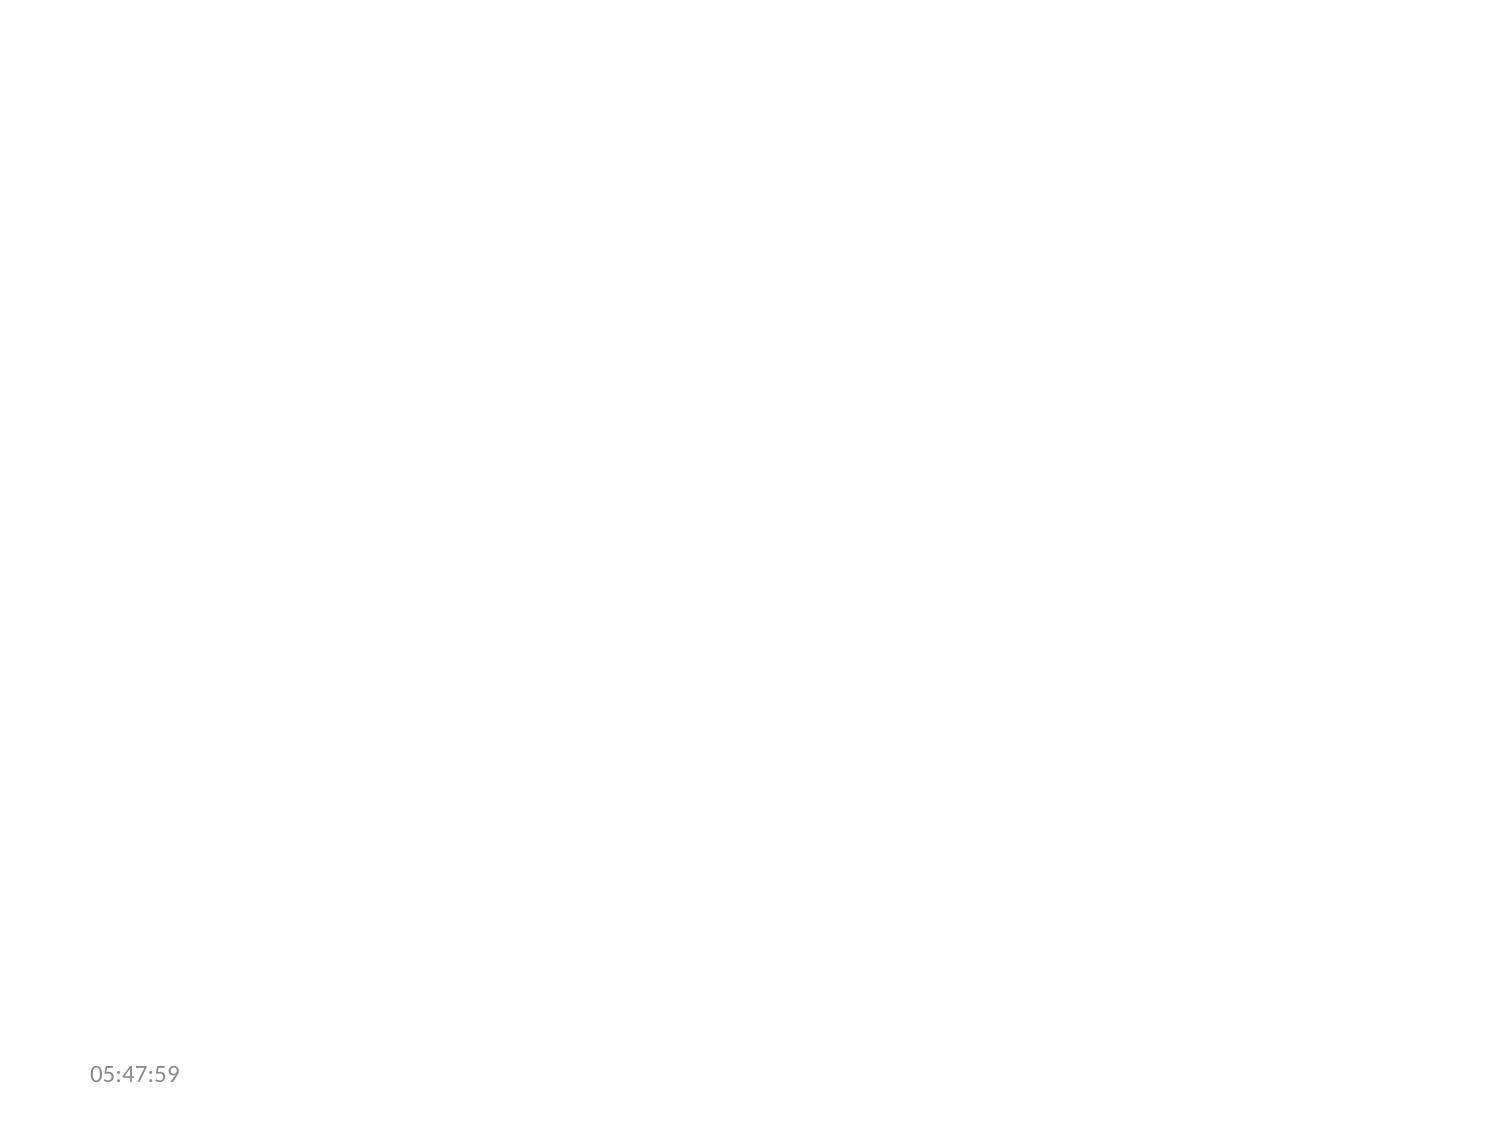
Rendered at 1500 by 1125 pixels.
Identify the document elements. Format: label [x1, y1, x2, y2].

slide_number [75, 1042, 425, 1103]
